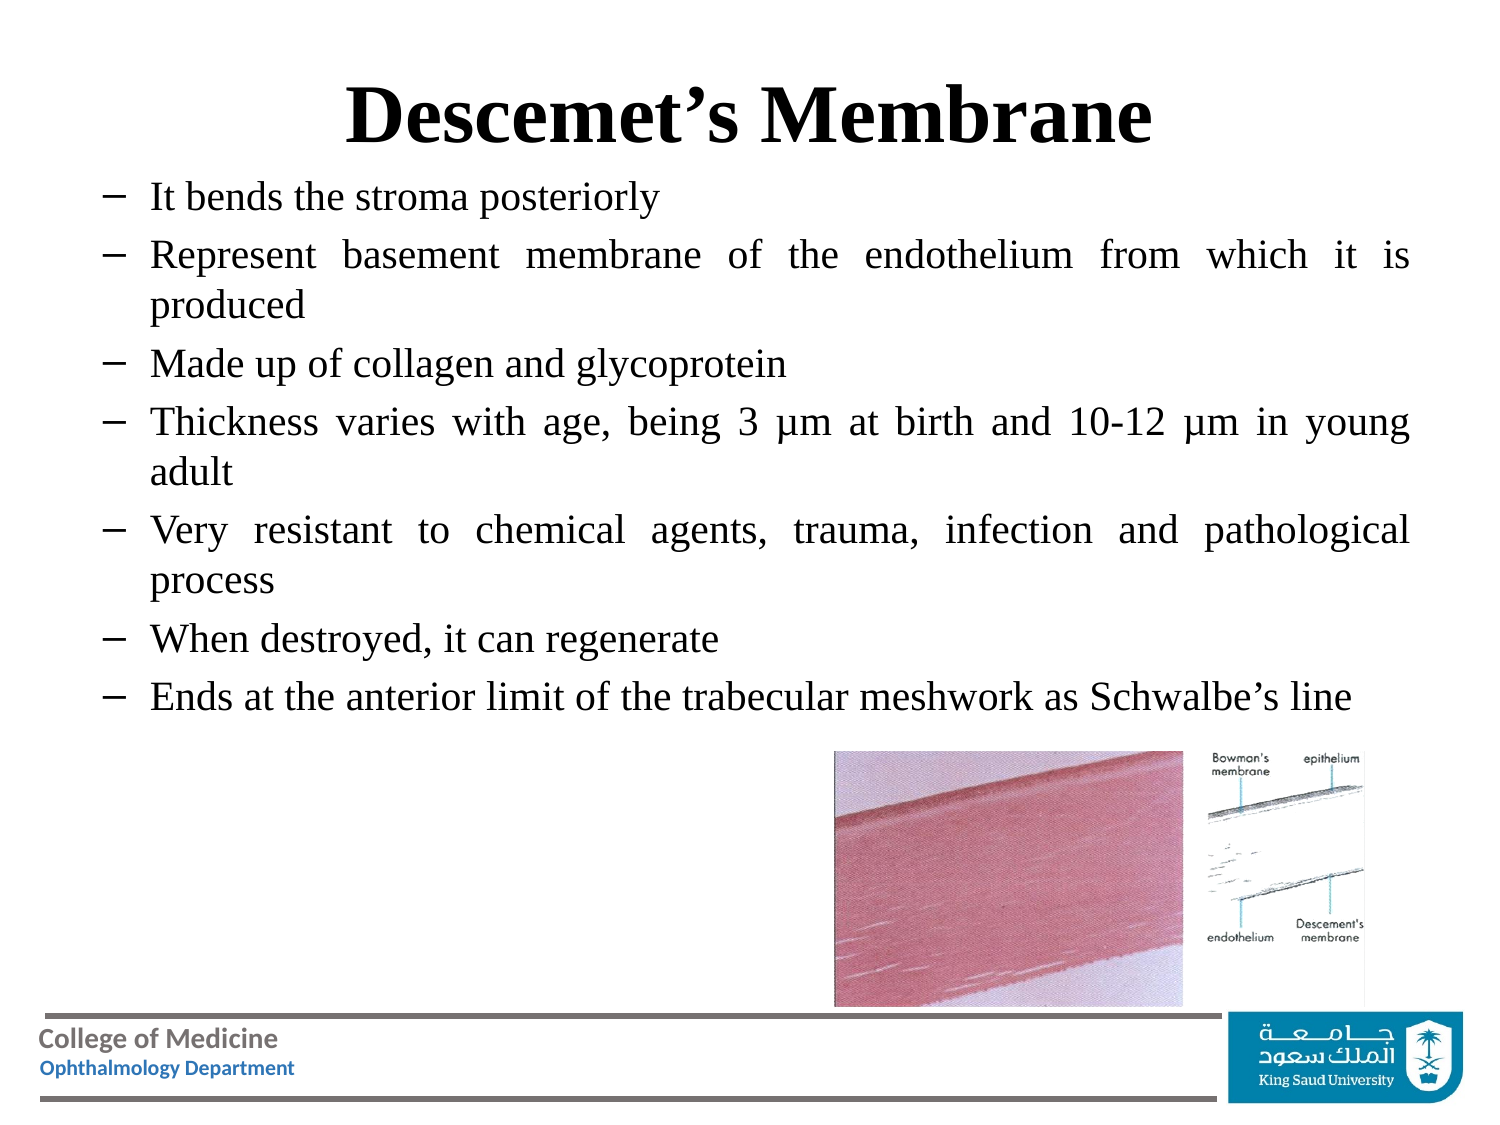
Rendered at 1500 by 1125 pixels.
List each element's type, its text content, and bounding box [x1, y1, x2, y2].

picture [832, 751, 1465, 1106]
list It bends the stroma posteriorly Represent basement membrane of the endothelium from which it is produced Made up of collagen and glycoprotein Thickness varies with age, being 3 µm at birth and 10-12 µm in young adult Very resistant to chemical agents, trauma, infection and pathological process When destroyed, it can regenerate Ends at the anterior limit of the trabecular meshwork as Schwalbe’s line [76, 160, 1427, 976]
title Descemet’s Membrane [75, 45, 1425, 173]
